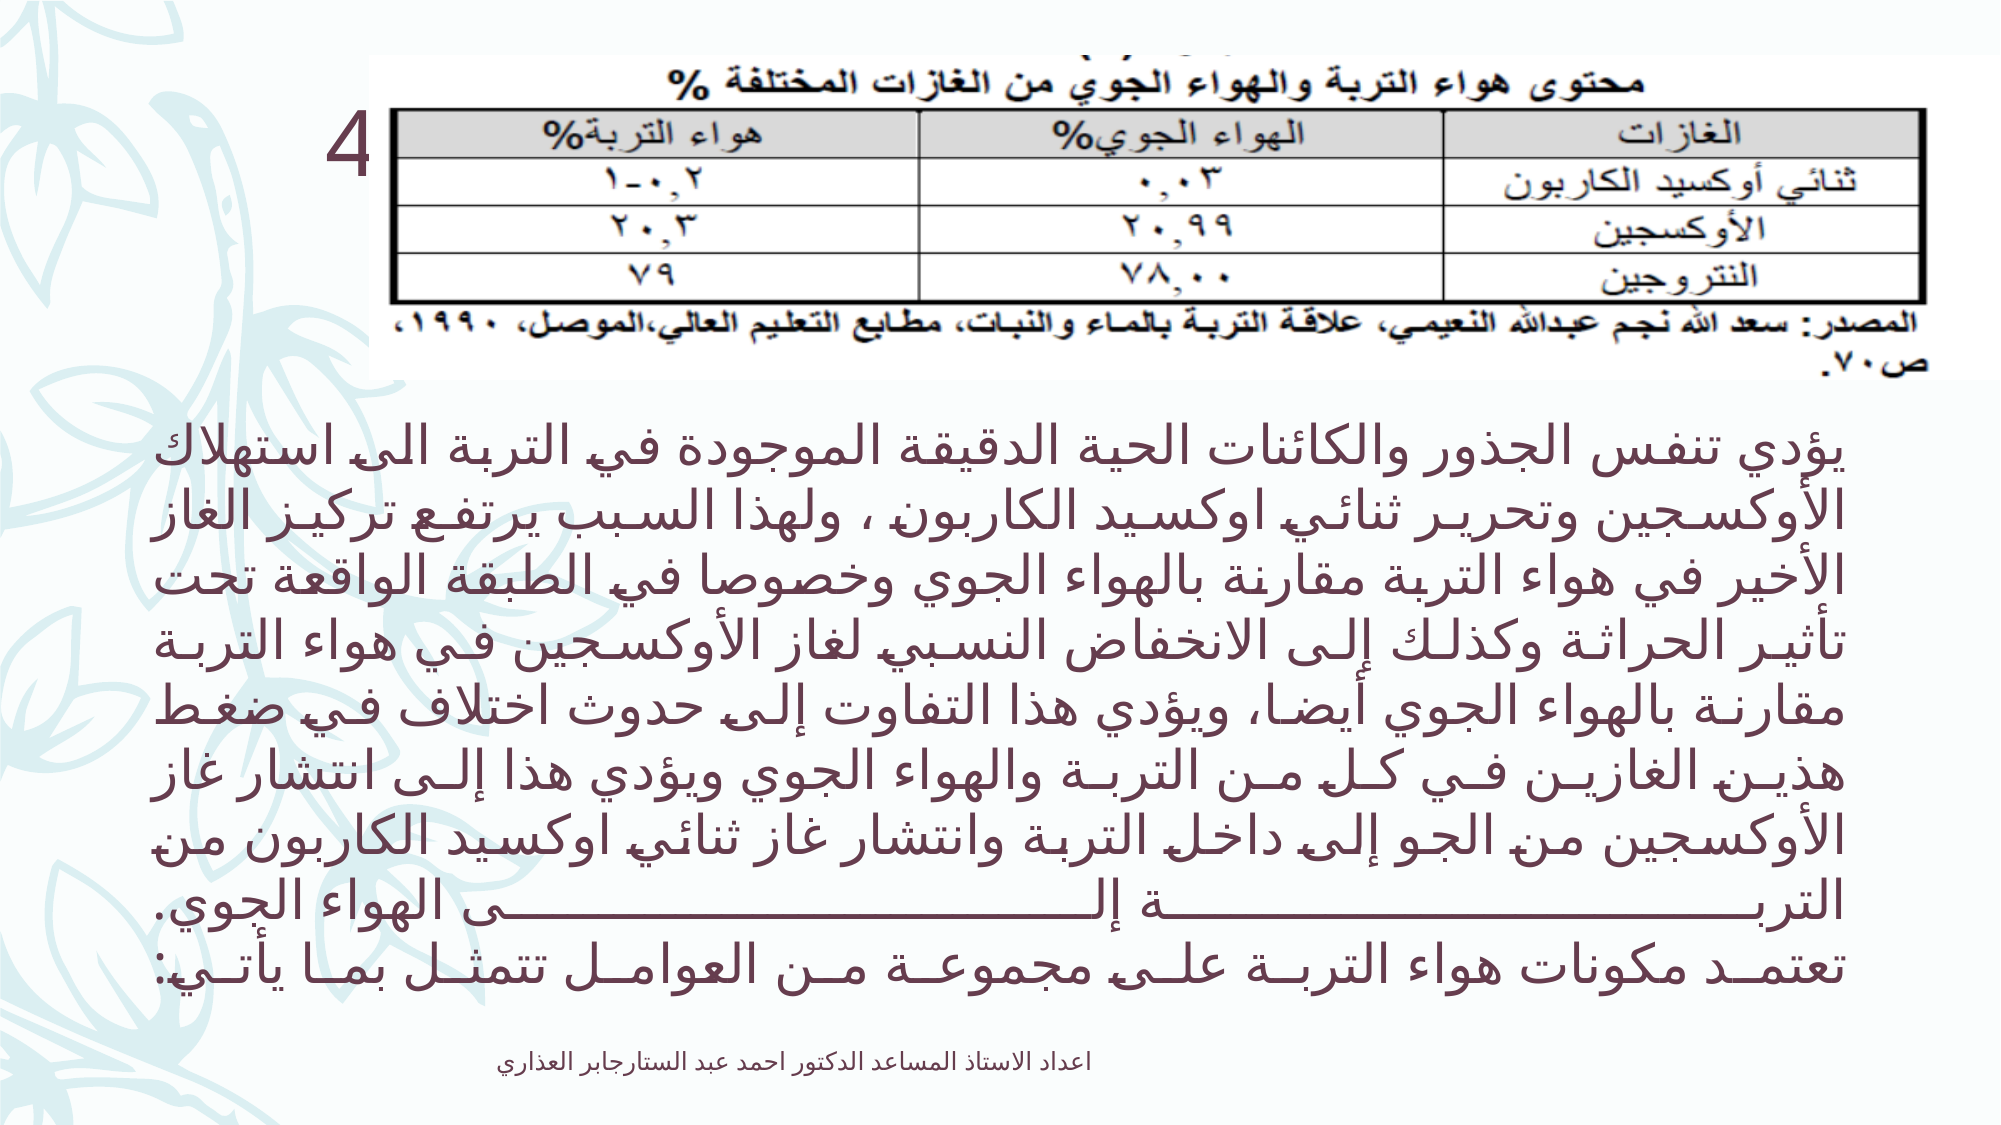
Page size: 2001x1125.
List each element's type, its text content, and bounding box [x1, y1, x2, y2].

footer اعداد الاستاذ المساعد الدكتور احمد عبد الستارجابر العذاري [481, 1032, 1411, 1093]
title يؤدي تنفس الجذور والكائنات الحية الدقيقة الموجودة في التربة الى استهلاك الأوكسجين وتحرير ثنائي اوكسيد الكاربون ، ولهذا السبب يرتفع تركيز الغاز الأخير في هواء التربة مقارنة بالهواء الجوي وخصوصا في الطبقة الواقعة تحت تأثير الحراثة وكذلك إلى الانخفاض النسبي لغاز الأوكسجين في هواء التربة مقارنة بالهواء الجوي أيضا، ويؤدي هذا التفاوت إلى حدوث اختلاف في ضغط هذين الغازين في كل من التربة والهواء الجوي ويؤدي هذا إلى انتشار غاز الأوكسجين من الجو إلى داخل التربة وانتشار غاز ثنائي اوكسيد الكاربون من التربة إلى الهواء الجوي. تعتمد مكونات هواء التربة على مجموعة من العوامل تتمثل بما يأتي: [137, 405, 1863, 1043]
slide_number 4 [84, 118, 369, 218]
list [369, 55, 2000, 380]
